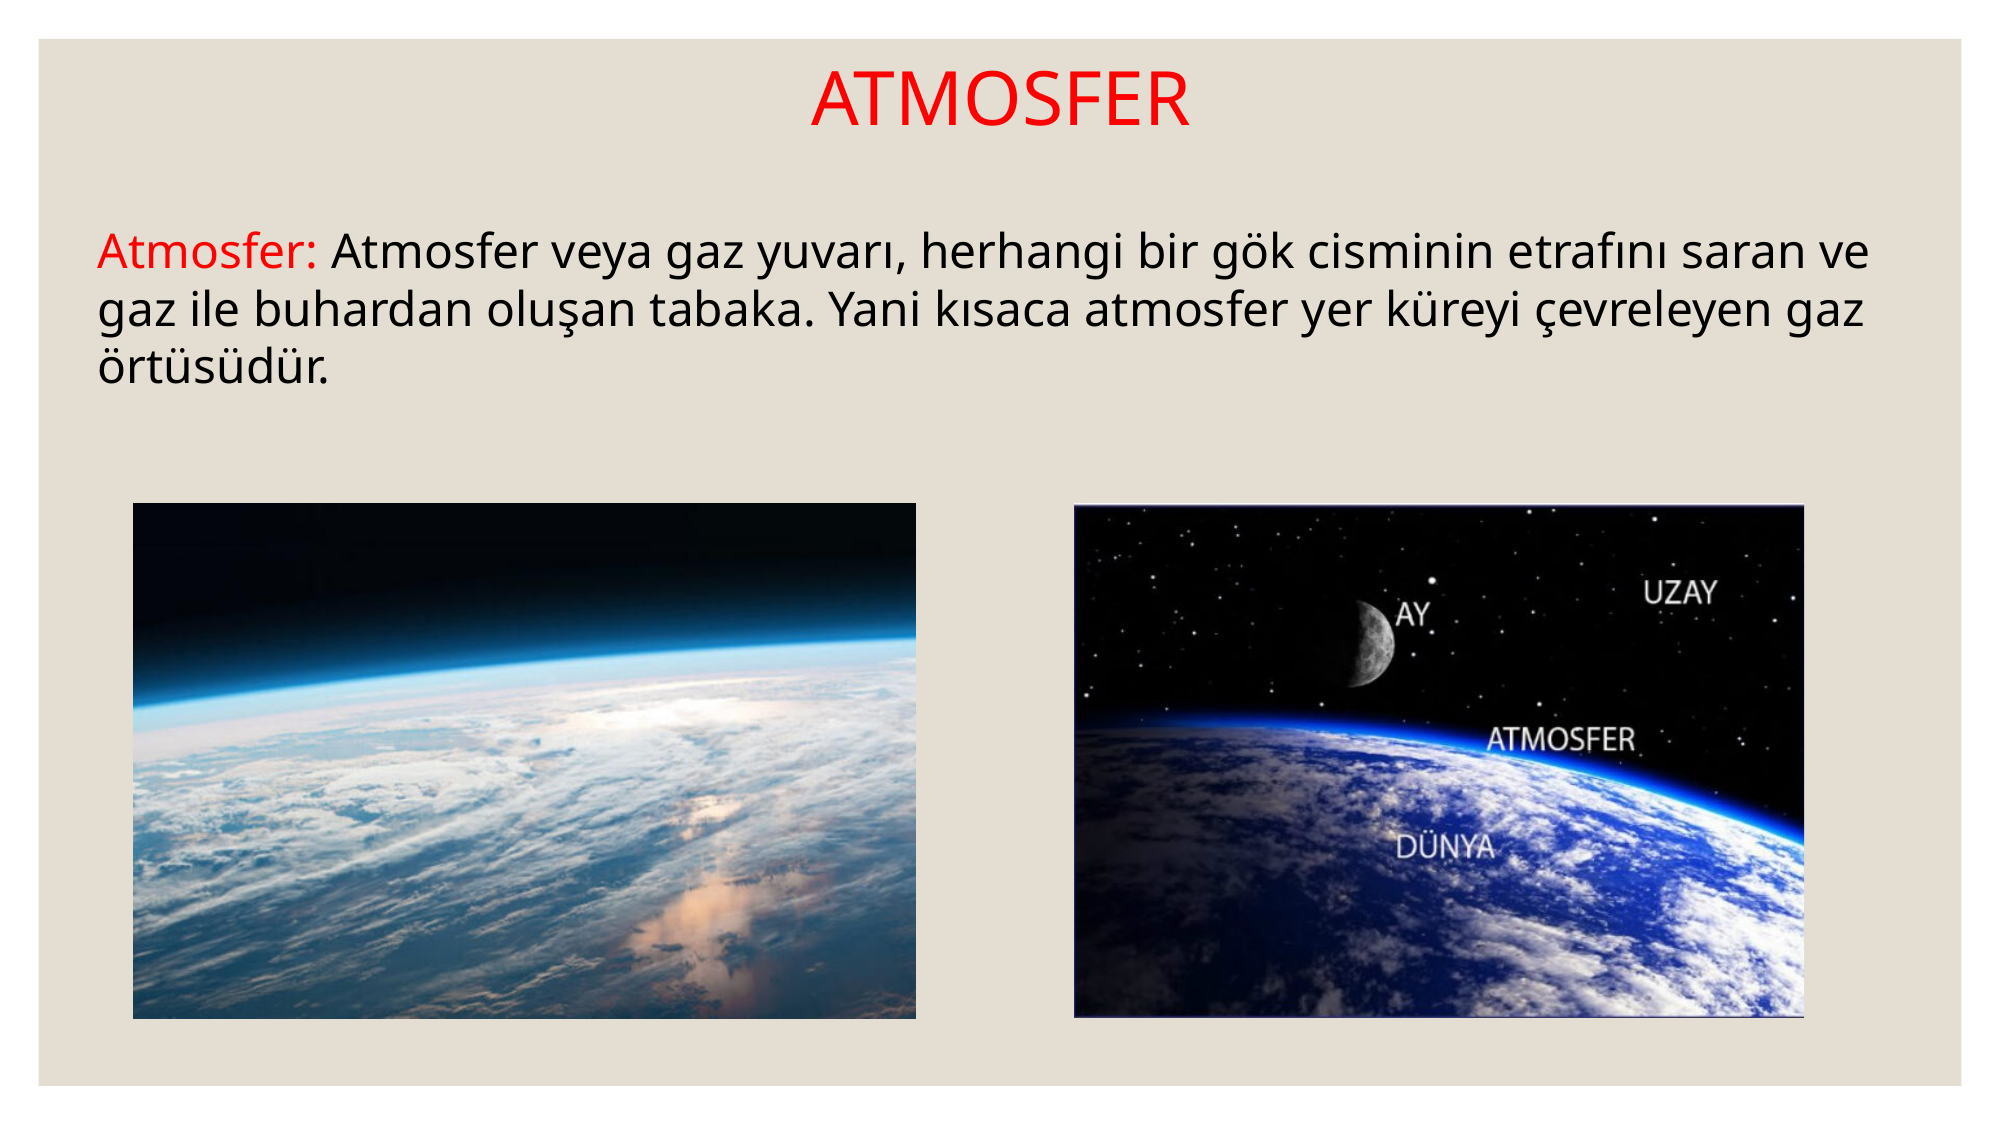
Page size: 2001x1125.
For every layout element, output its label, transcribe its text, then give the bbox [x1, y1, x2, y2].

picture [133, 503, 916, 1019]
text_box Atmosfer: Atmosfer veya gaz yuvarı, herhangi bir gök cisminin etrafını saran ve gaz ile buhardan oluşan tabaka. Yani kısaca atmosfer yer küreyi çevreleyen gaz örtüsüdür. [82, 213, 1937, 401]
text_box ATMOSFER [43, 43, 1960, 148]
picture [1073, 503, 1805, 1019]
